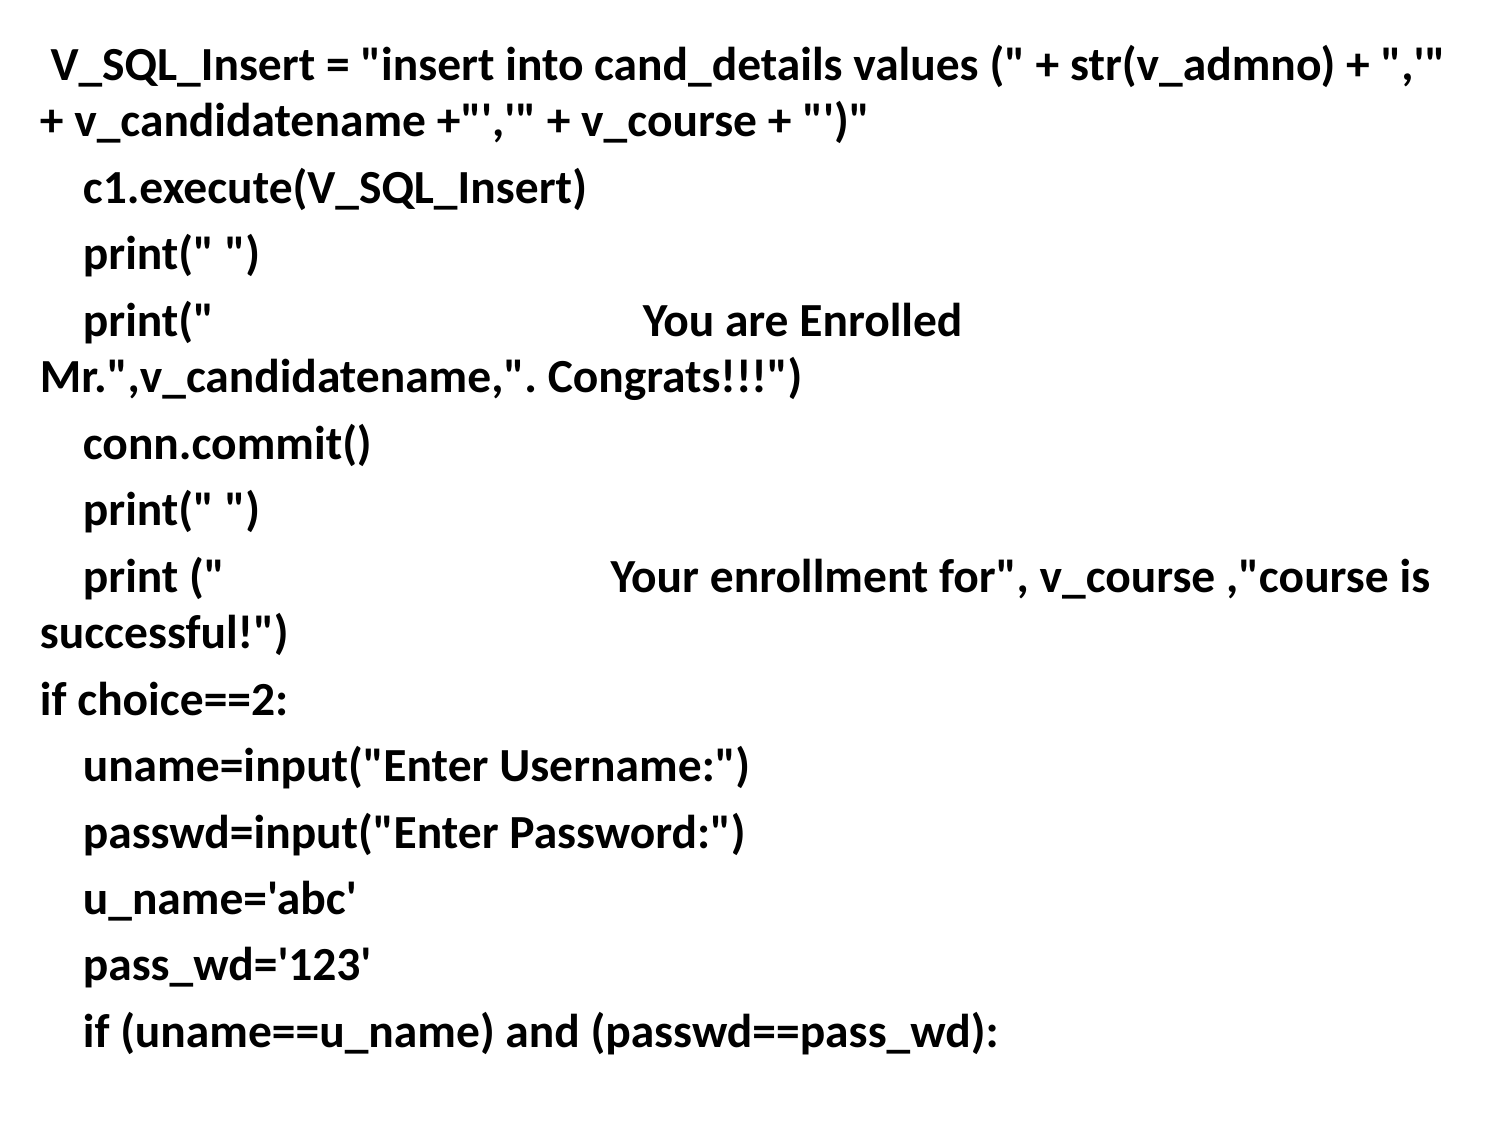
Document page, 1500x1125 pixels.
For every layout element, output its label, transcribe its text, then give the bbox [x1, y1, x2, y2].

subtitle V_SQL_Insert = "insert into cand_details values (" + str(v_admno) + ",'" + v_candidatename +"','" + v_course + "')" c1.execute(V_SQL_Insert) print(" ") print(" You are Enrolled Mr.",v_candidatename,". Congrats!!!") conn.commit() print(" ") print (" Your enrollment for", v_course ,"course is successful!") if choice==2: uname=input("Enter Username:") passwd=input("Enter Password:") u_name='abc' pass_wd='123' if (uname==u_name) and (passwd==pass_wd): [24, 24, 1475, 1075]
